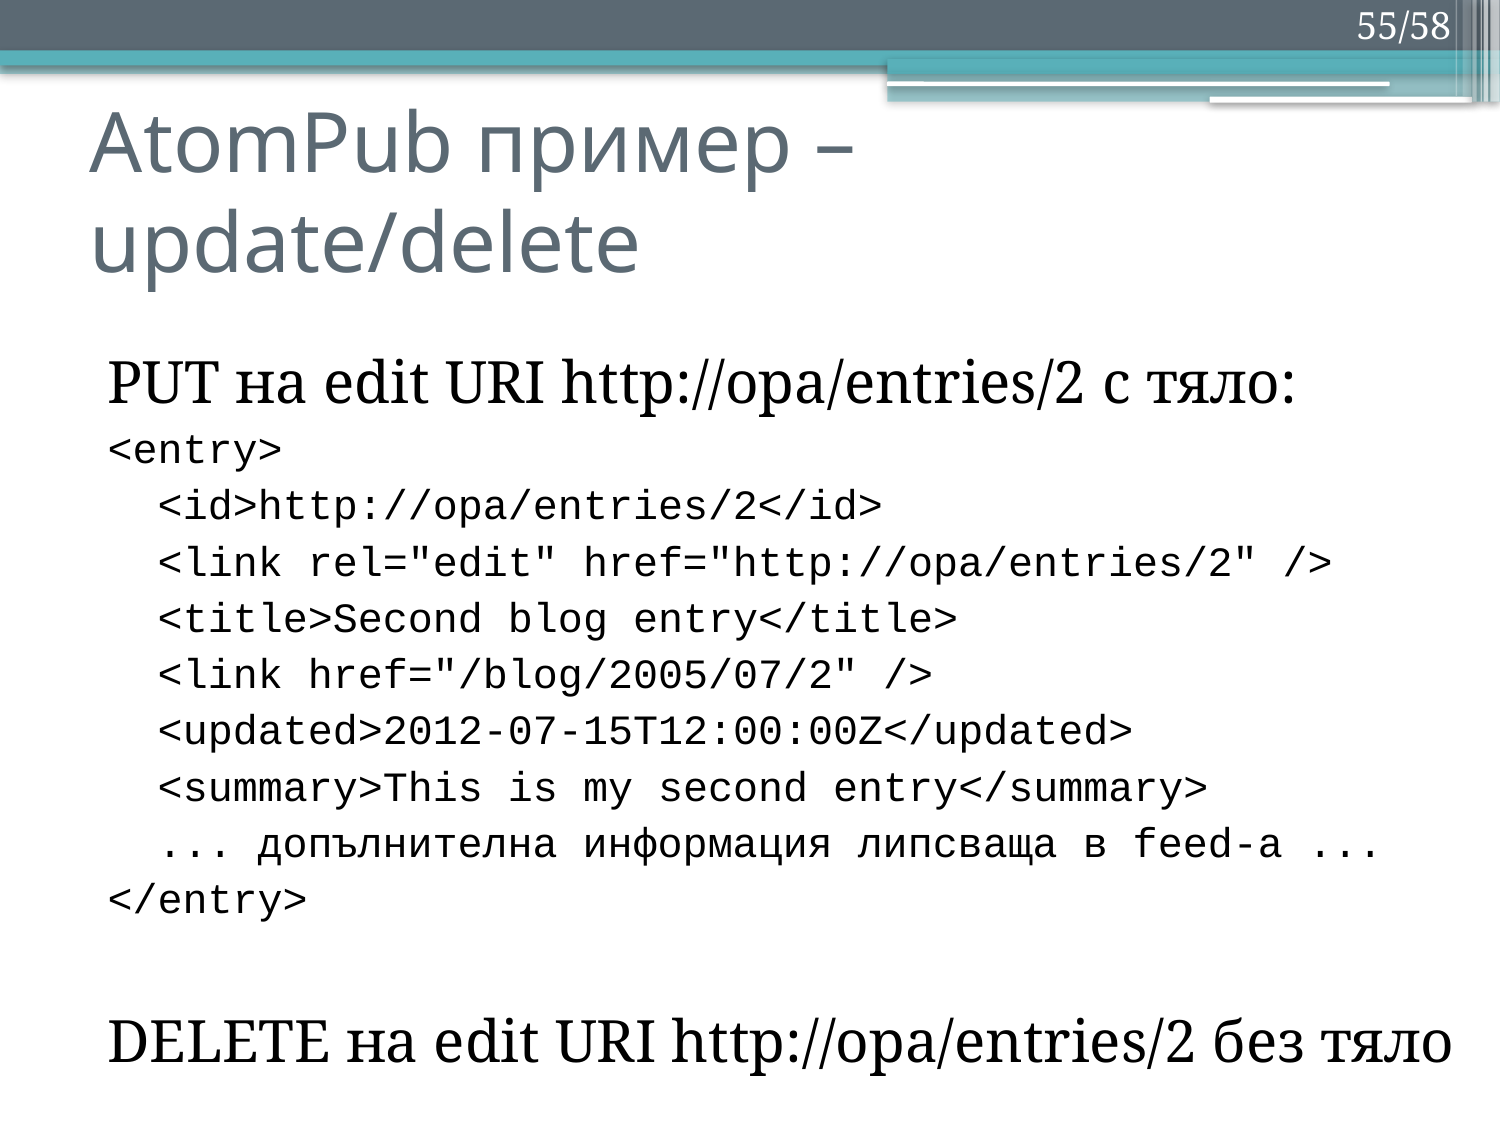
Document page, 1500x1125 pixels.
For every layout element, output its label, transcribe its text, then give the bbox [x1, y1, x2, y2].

title АtomPub пример – update/delete [75, 101, 1425, 277]
slide_number 55/58 [1305, 0, 1466, 61]
list PUT на edit URI http://opa/entries/2 с тяло: <entry> <id>http://opa/entries/2</id> <link rel="edit" href="http://opa/entries/2" /> <title>Second blog entry</title> <link href="/blog/2005/07/2" /> <updated>2012-07-15T12:00:00Z</updated> <summary>This is my second entry</summary> ... допълнителна информация липсваща в feed-a ... </entry> DELETE на edit URI http://opa/entries/2 без тяло [75, 338, 1500, 1106]
